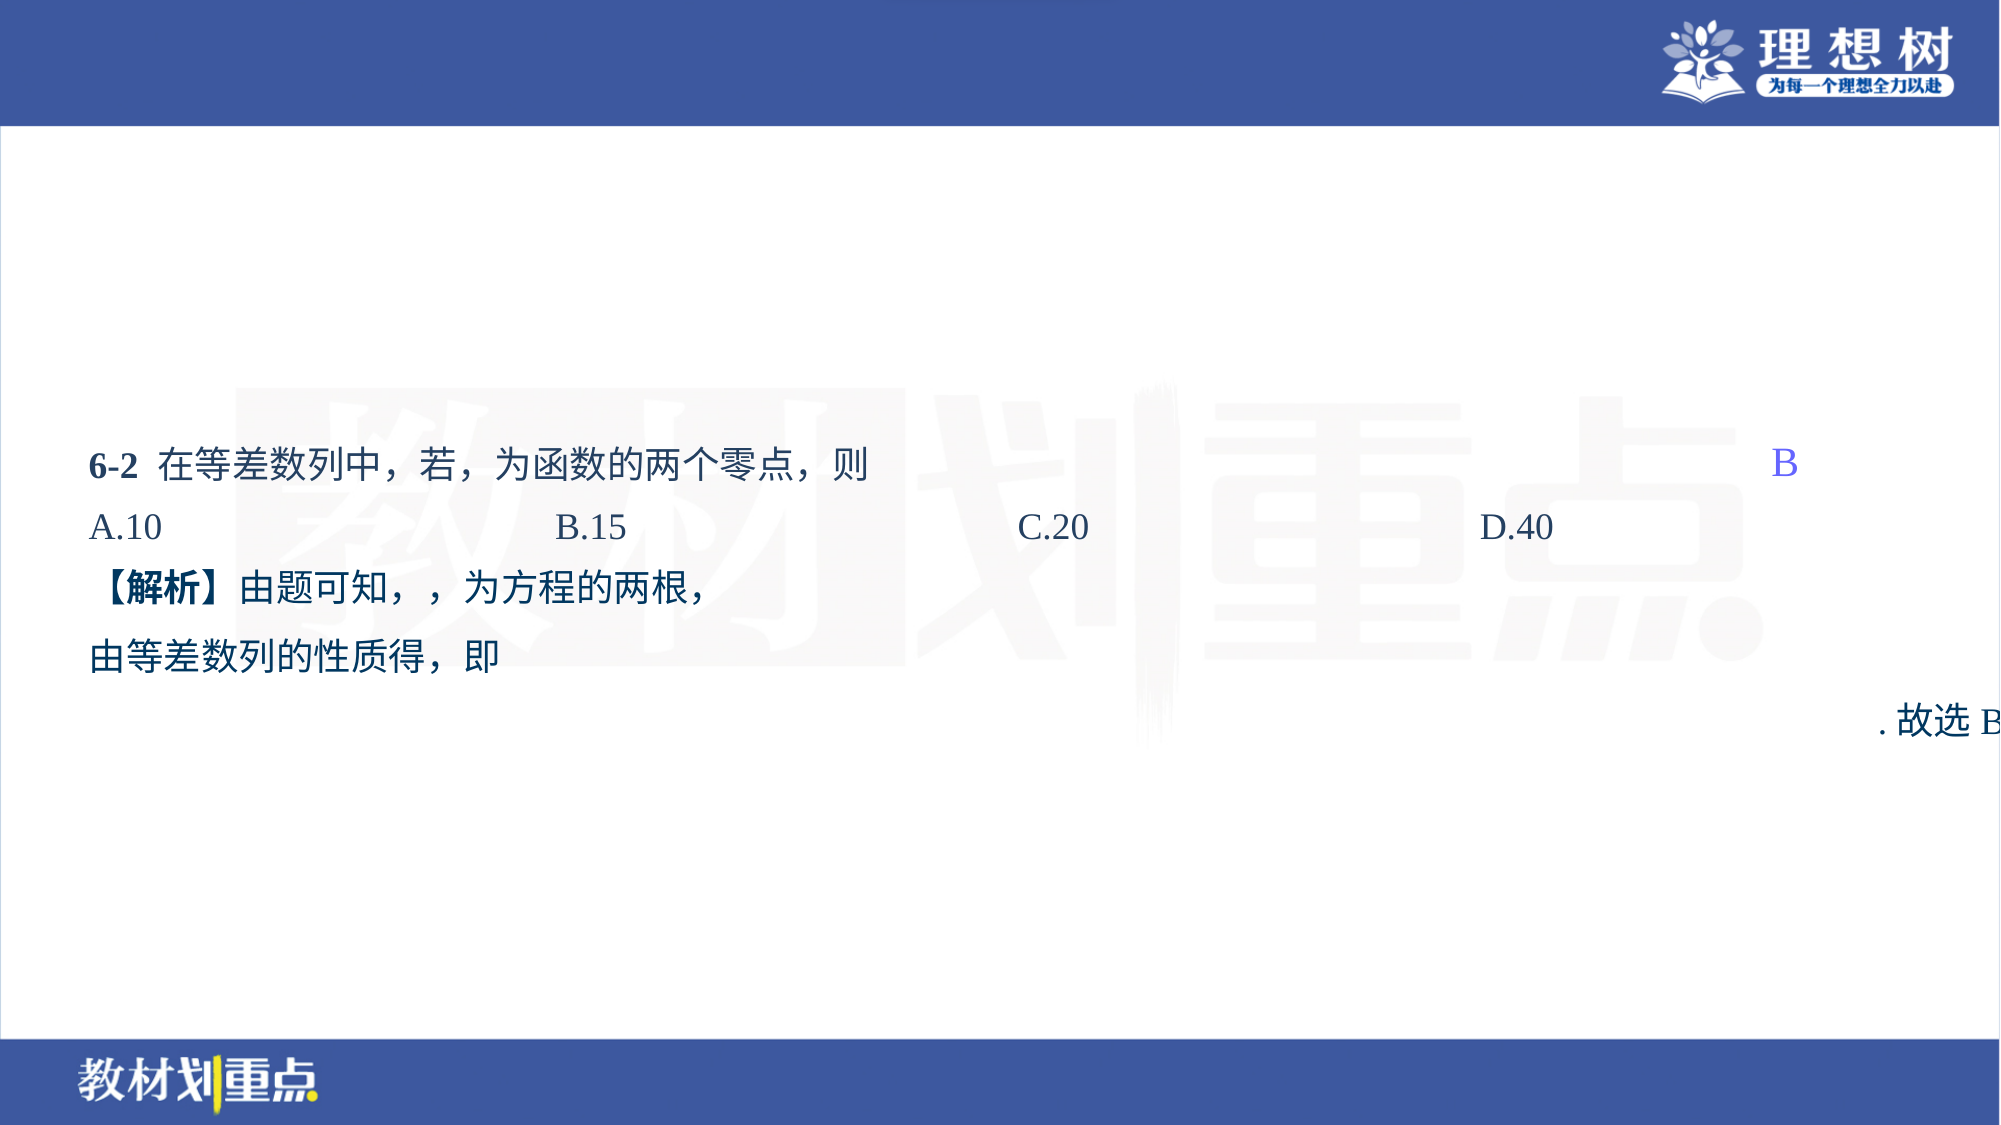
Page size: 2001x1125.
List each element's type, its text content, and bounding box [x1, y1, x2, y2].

text_box B [1756, 432, 1815, 480]
picture [1988, 711, 1998, 720]
picture [1988, 722, 1999, 732]
text_box A.10 B.15 C.20 D.40 [88, 480, 1911, 540]
picture [0, 0, 2000, 1125]
